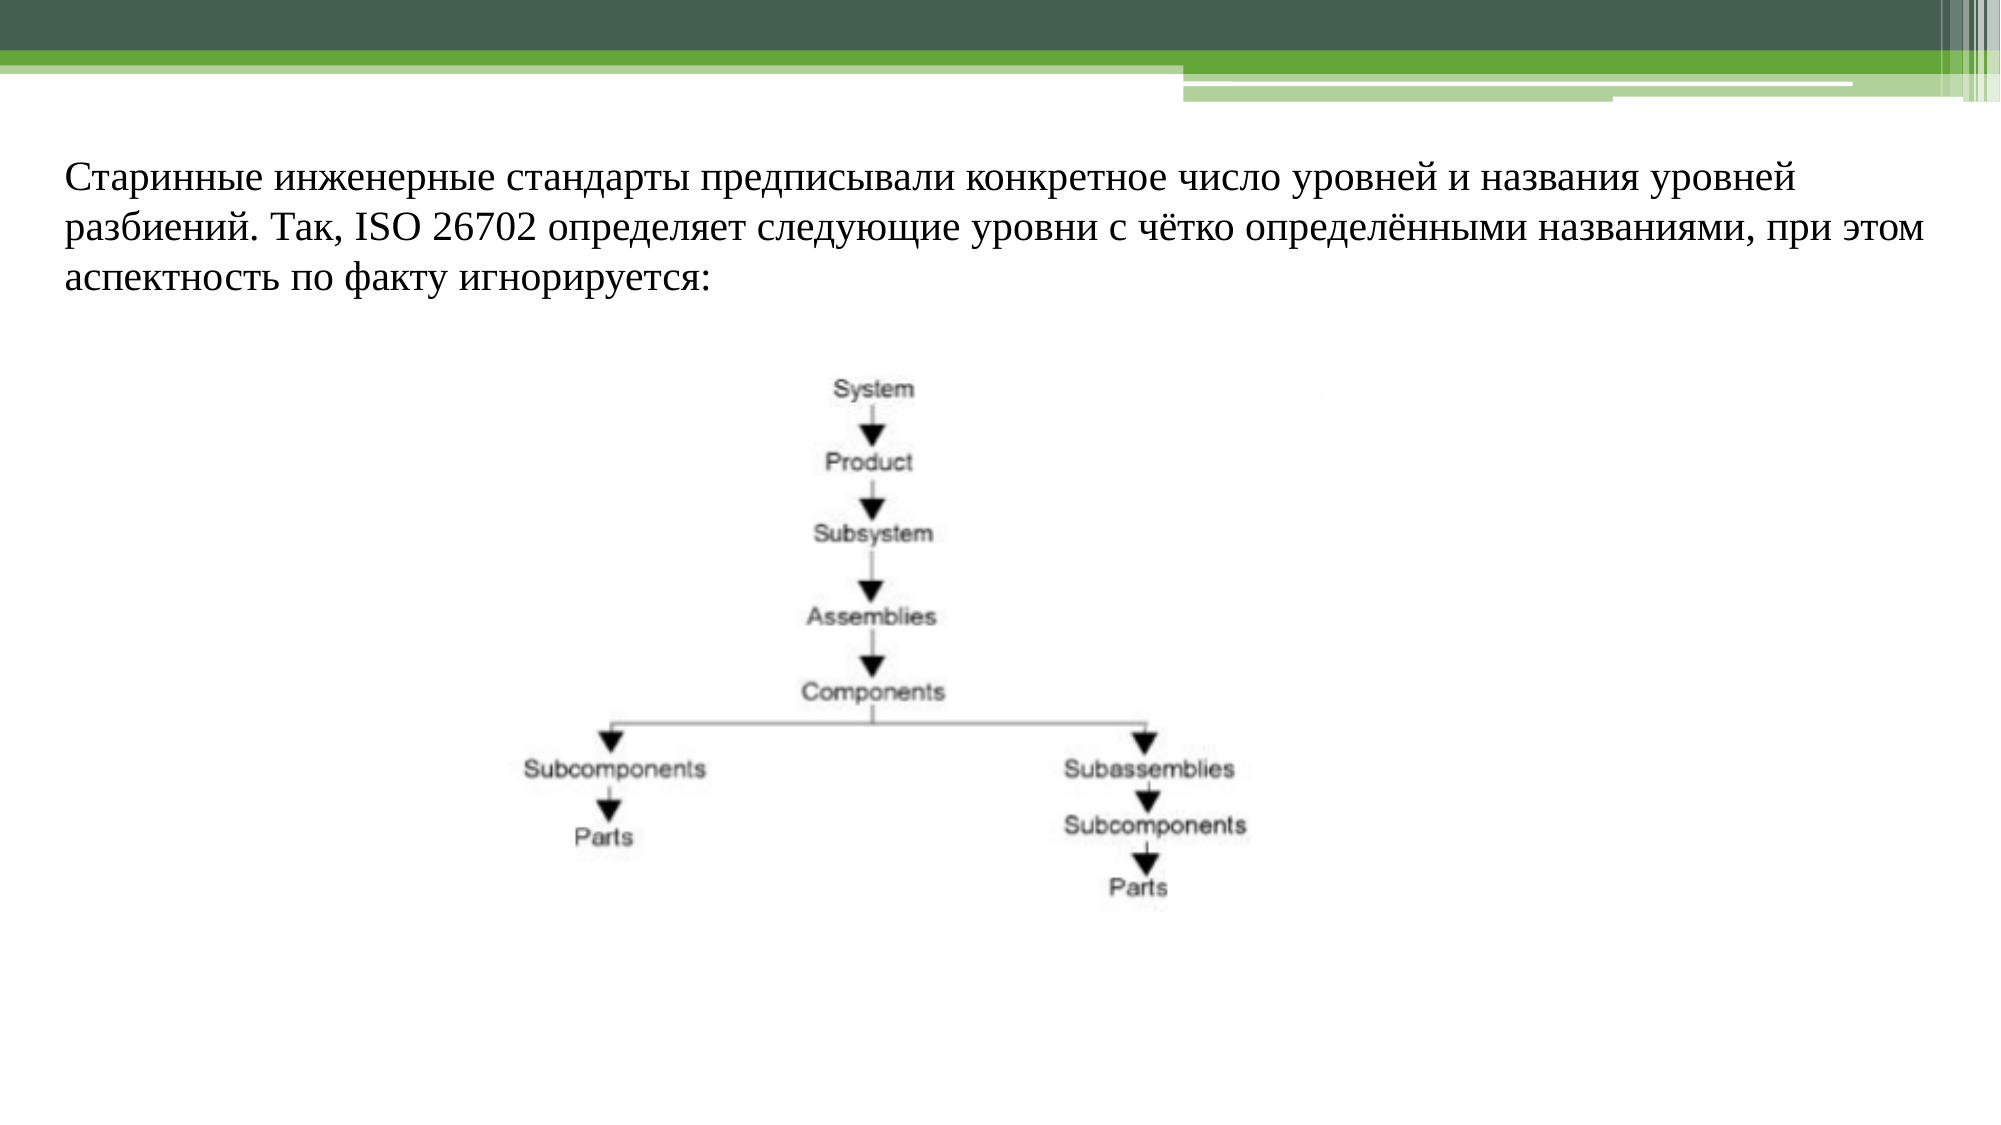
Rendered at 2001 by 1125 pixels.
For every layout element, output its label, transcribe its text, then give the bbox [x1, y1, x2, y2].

picture [433, 363, 1372, 913]
list Старинные инженерные стандарты предписывали конкретное число уровней и названия уровней разбиений. Так, ISO 26702 определяет следующие уровни с чётко определёнными названиями, при этом аспектность по факту игнорируется: [31, 141, 1971, 1105]
